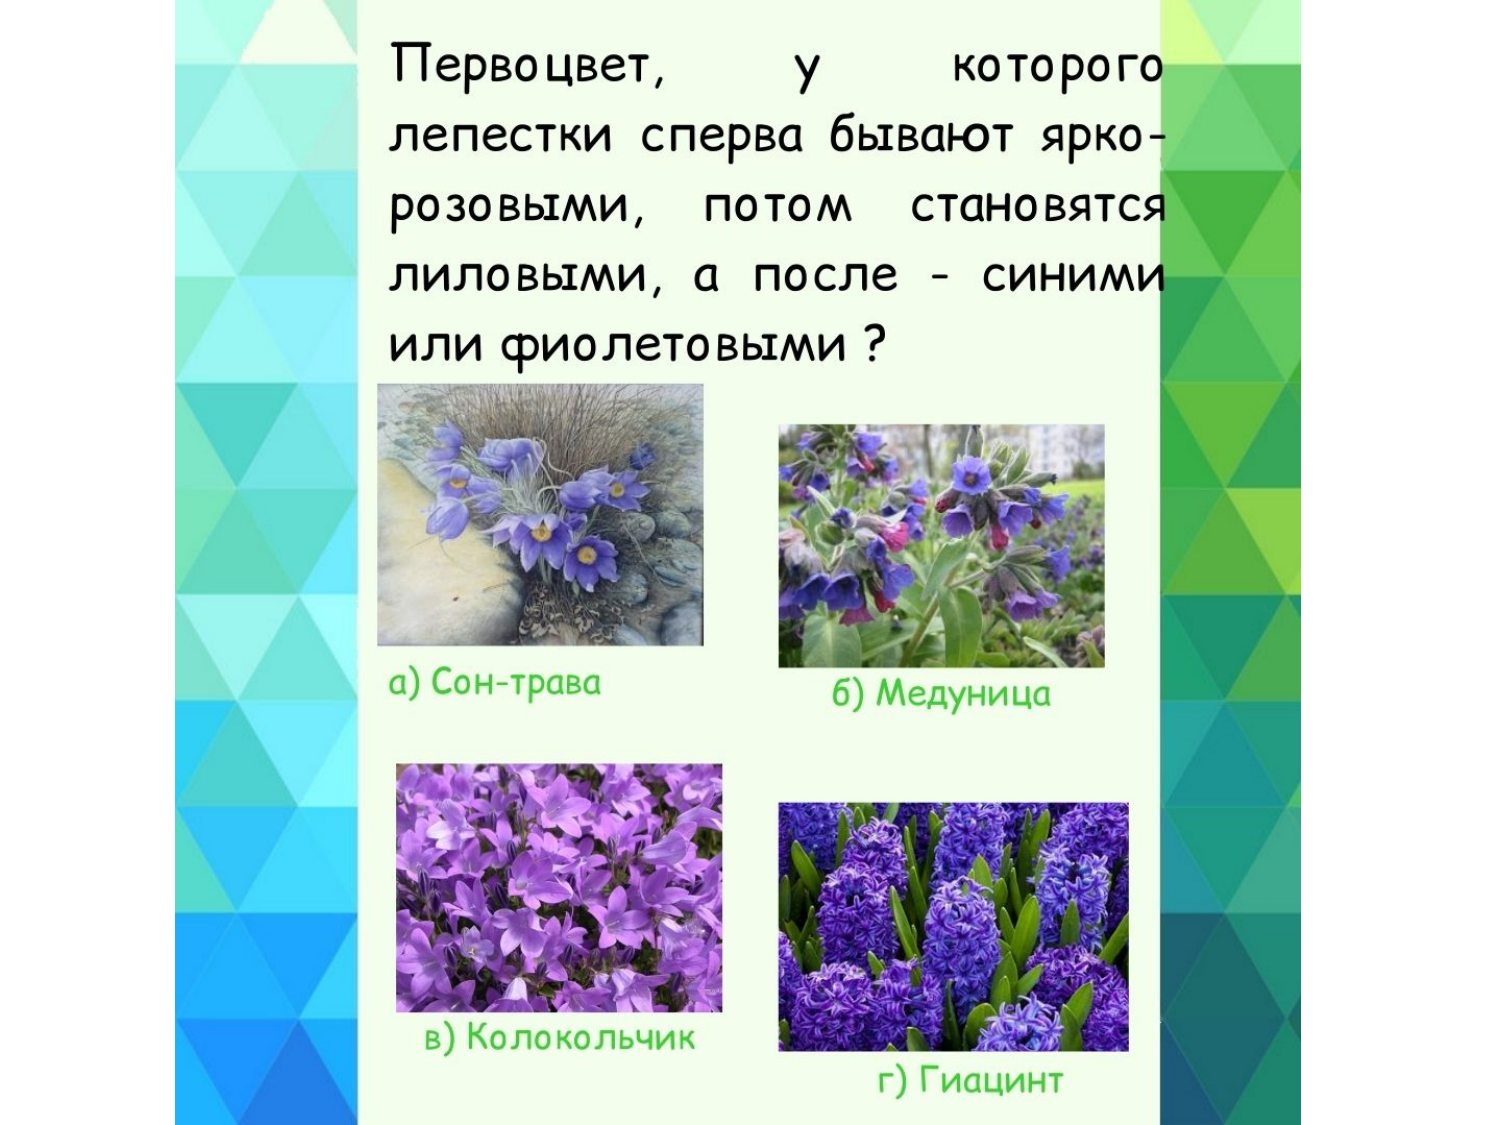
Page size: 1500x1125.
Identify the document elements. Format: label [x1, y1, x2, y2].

list [175, 0, 1301, 1125]
